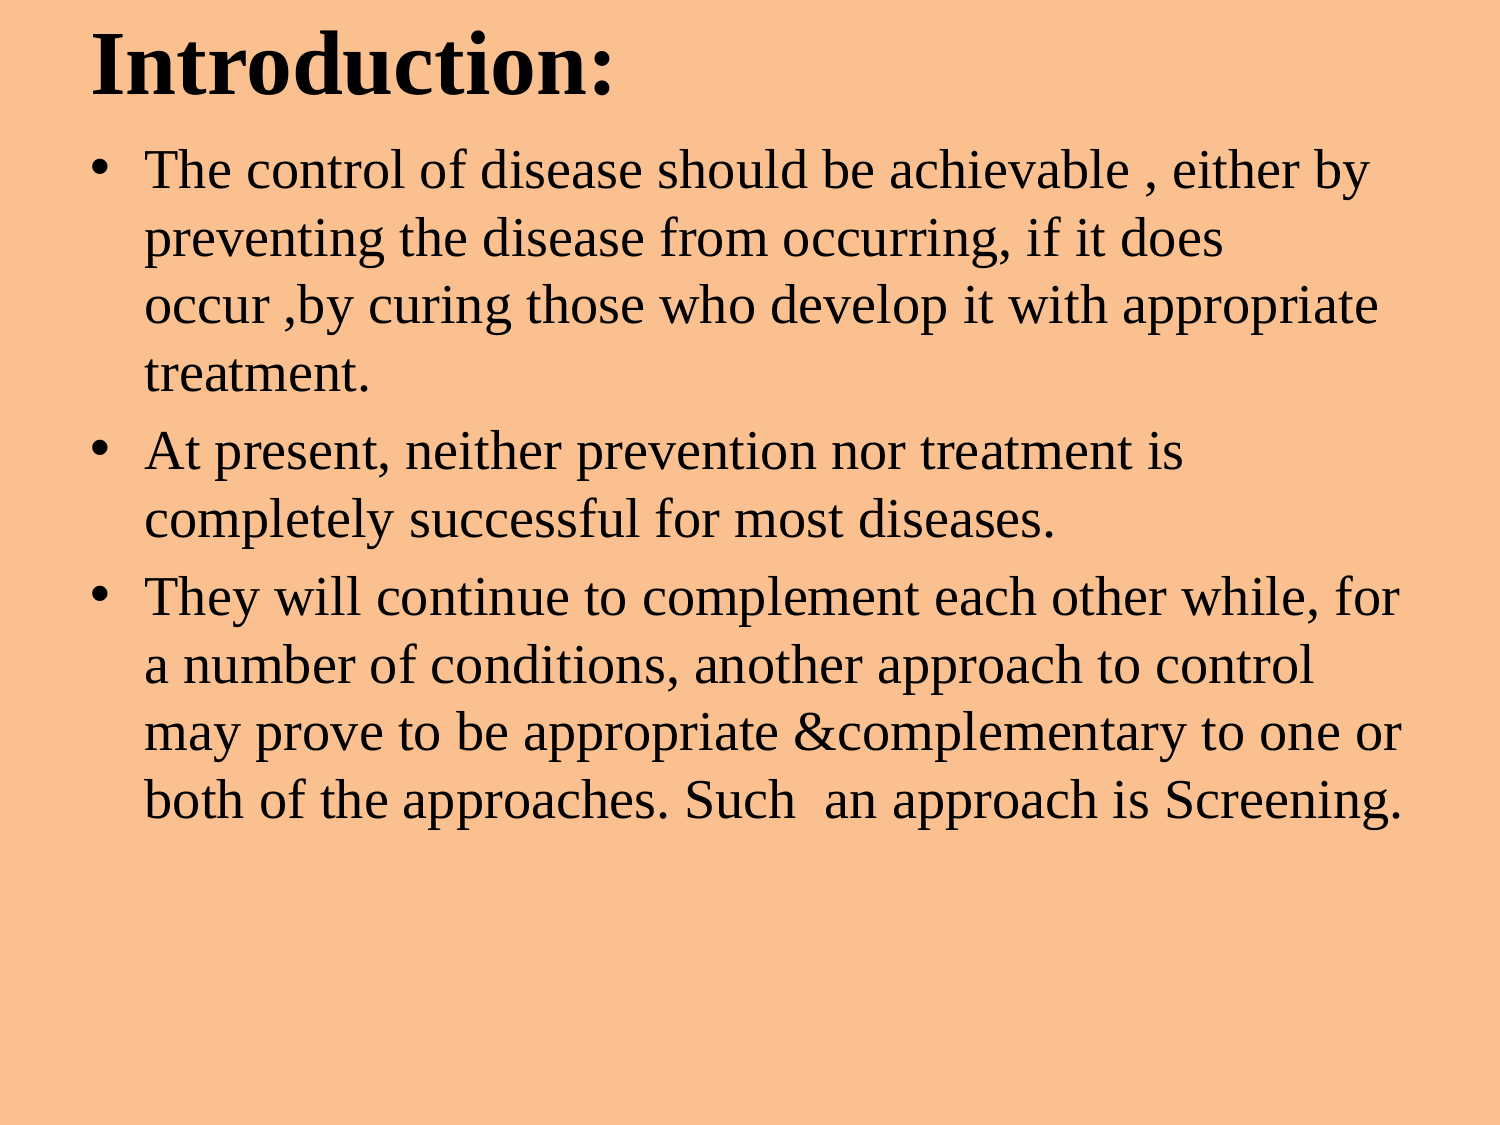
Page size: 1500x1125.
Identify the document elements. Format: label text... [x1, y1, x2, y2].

title Introduction: [75, 0, 1425, 125]
list The control of disease should be achievable , either by preventing the disease from occurring, if it does occur ,by curing those who develop it with appropriate treatment. At present, neither prevention nor treatment is completely successful for most diseases. They will continue to complement each other while, for a number of conditions, another approach to control may prove to be appropriate &complementary to one or both of the approaches. Such an approach is Screening. [75, 125, 1425, 1005]
